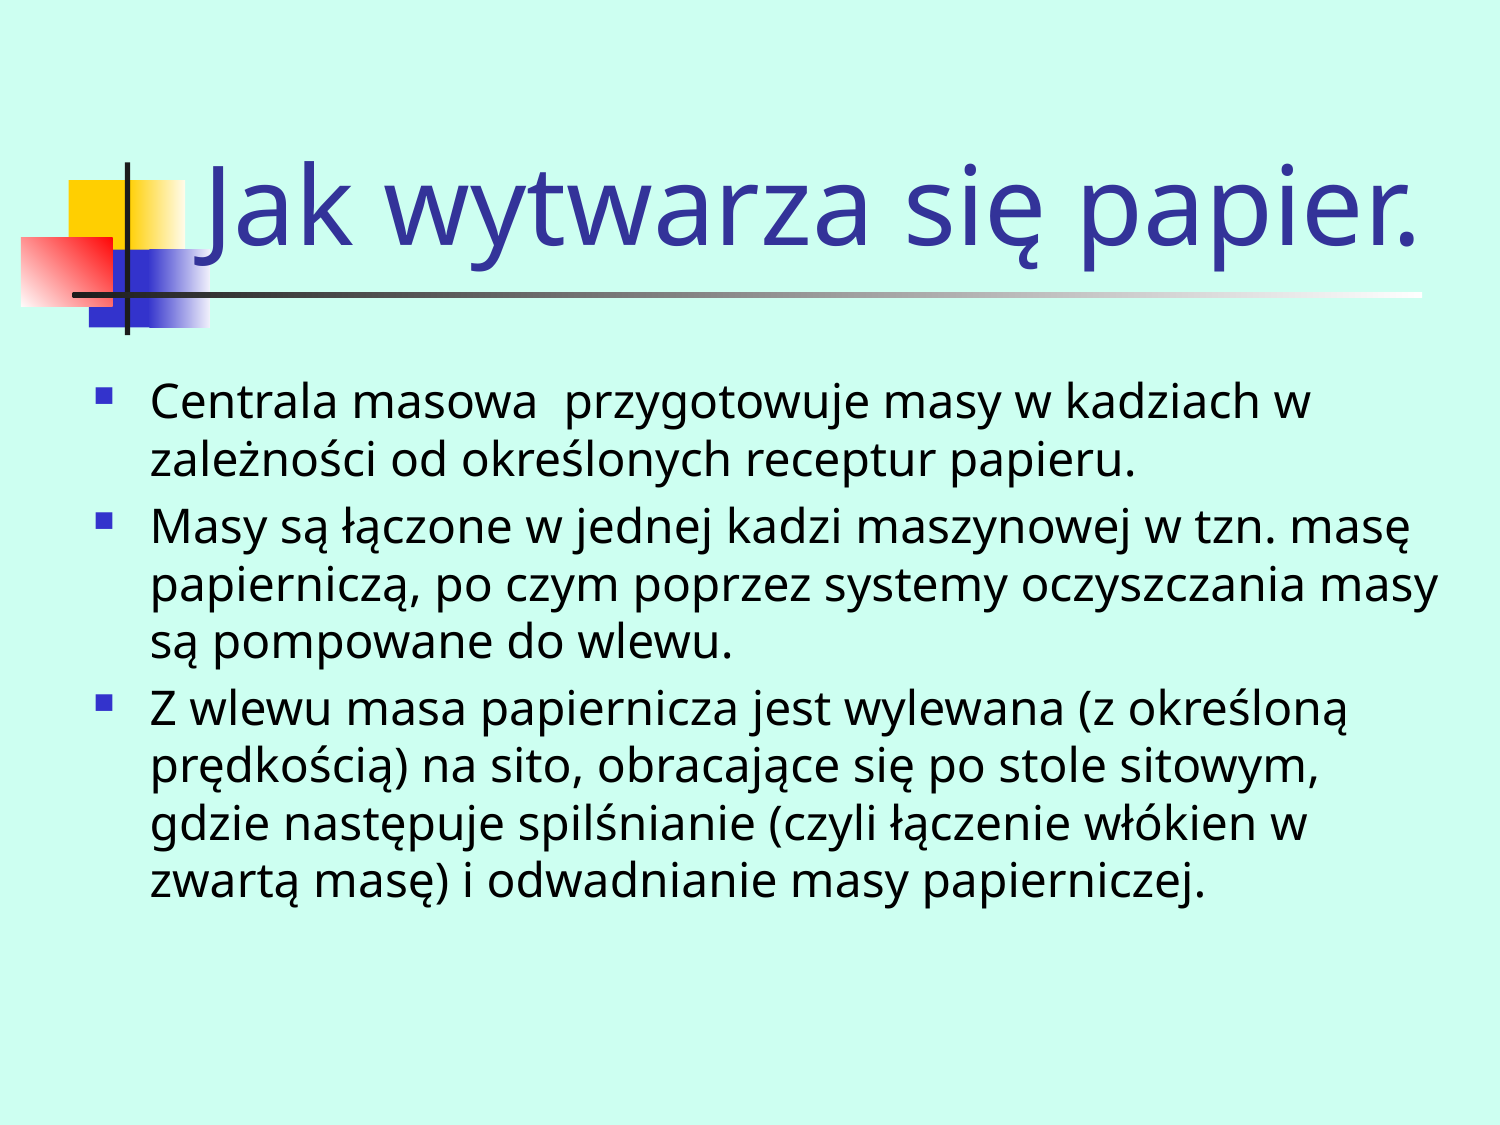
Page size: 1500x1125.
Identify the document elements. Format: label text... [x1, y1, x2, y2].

title Jak wytwarza się papier. [188, 35, 1468, 275]
list Centrala masowa przygotowuje masy w kadziach w zależności od określonych receptur papieru. Masy są łączone w jednej kadzi maszynowej w tzn. masę papierniczą, po czym poprzez systemy oczyszczania masy są pompowane do wlewu. Z wlewu masa papiernicza jest wylewana (z określoną prędkością) na sito, obracające się po stole sitowym, gdzie następuje spilśnianie (czyli łączenie włókien w zwartą masę) i odwadnianie masy papierniczej. [78, 302, 1459, 976]
